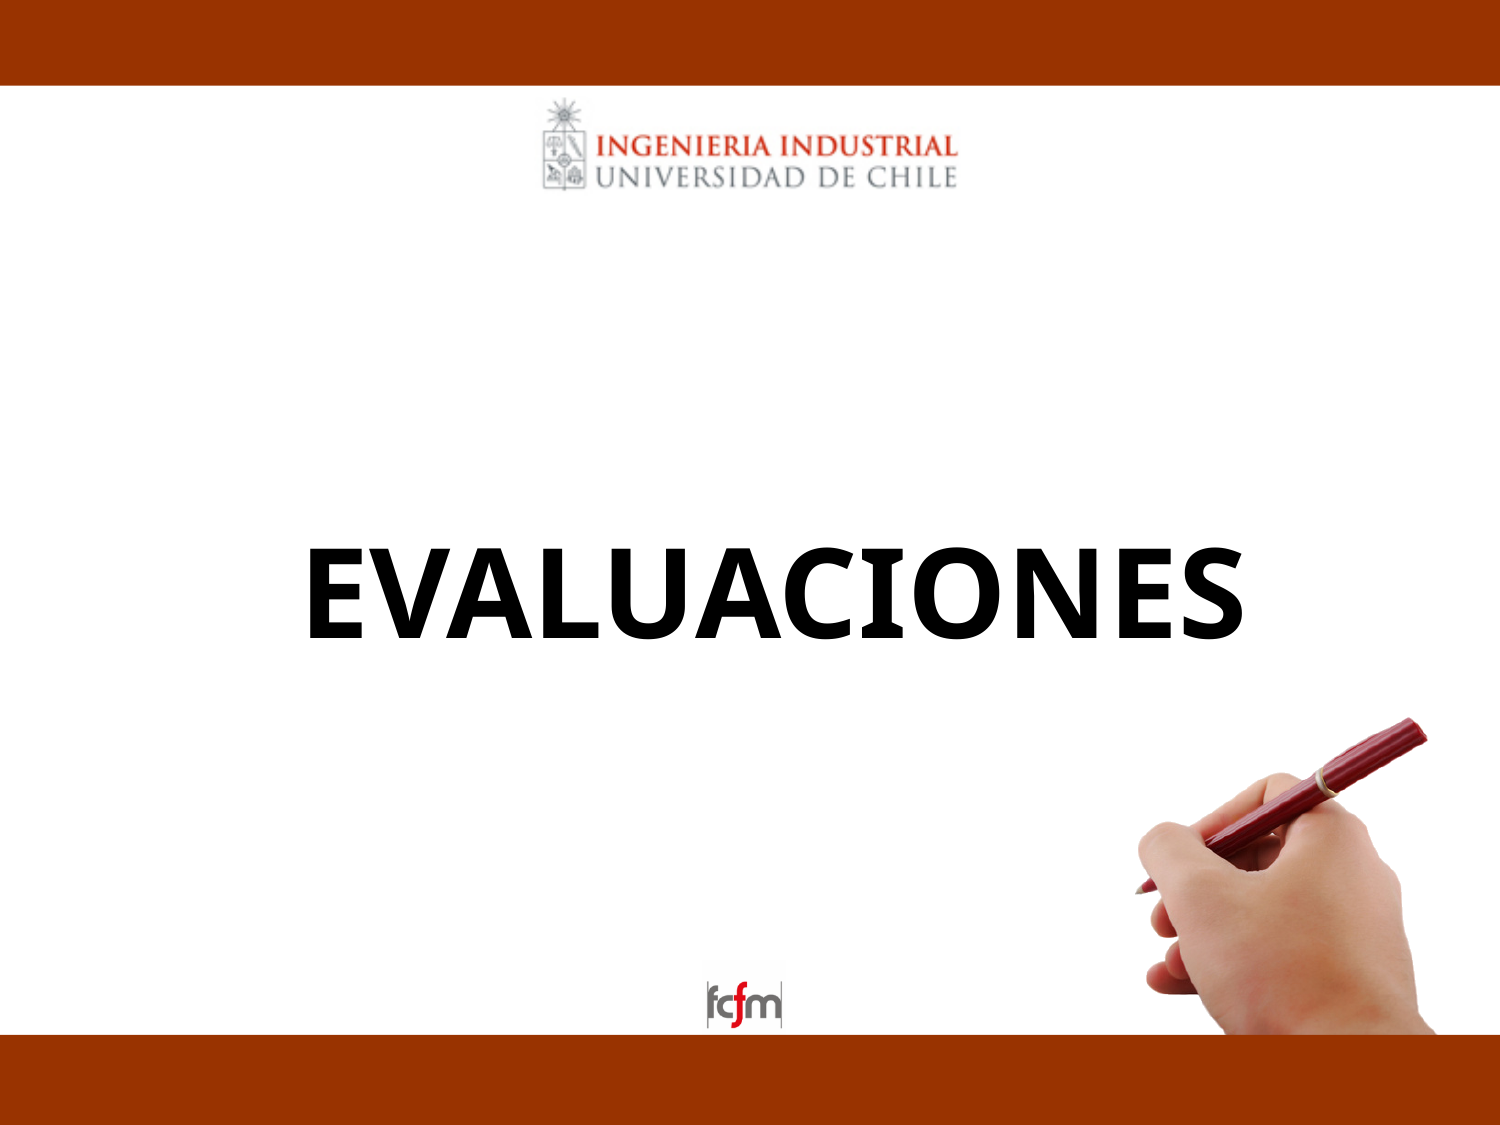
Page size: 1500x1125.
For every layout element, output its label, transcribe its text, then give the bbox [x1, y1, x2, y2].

text_box [0, 1034, 1500, 1125]
picture [903, 609, 1500, 1040]
picture [702, 959, 786, 1036]
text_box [525, 89, 975, 197]
text_box EVALUACIONES [76, 307, 1471, 815]
text_box [0, 0, 1500, 86]
